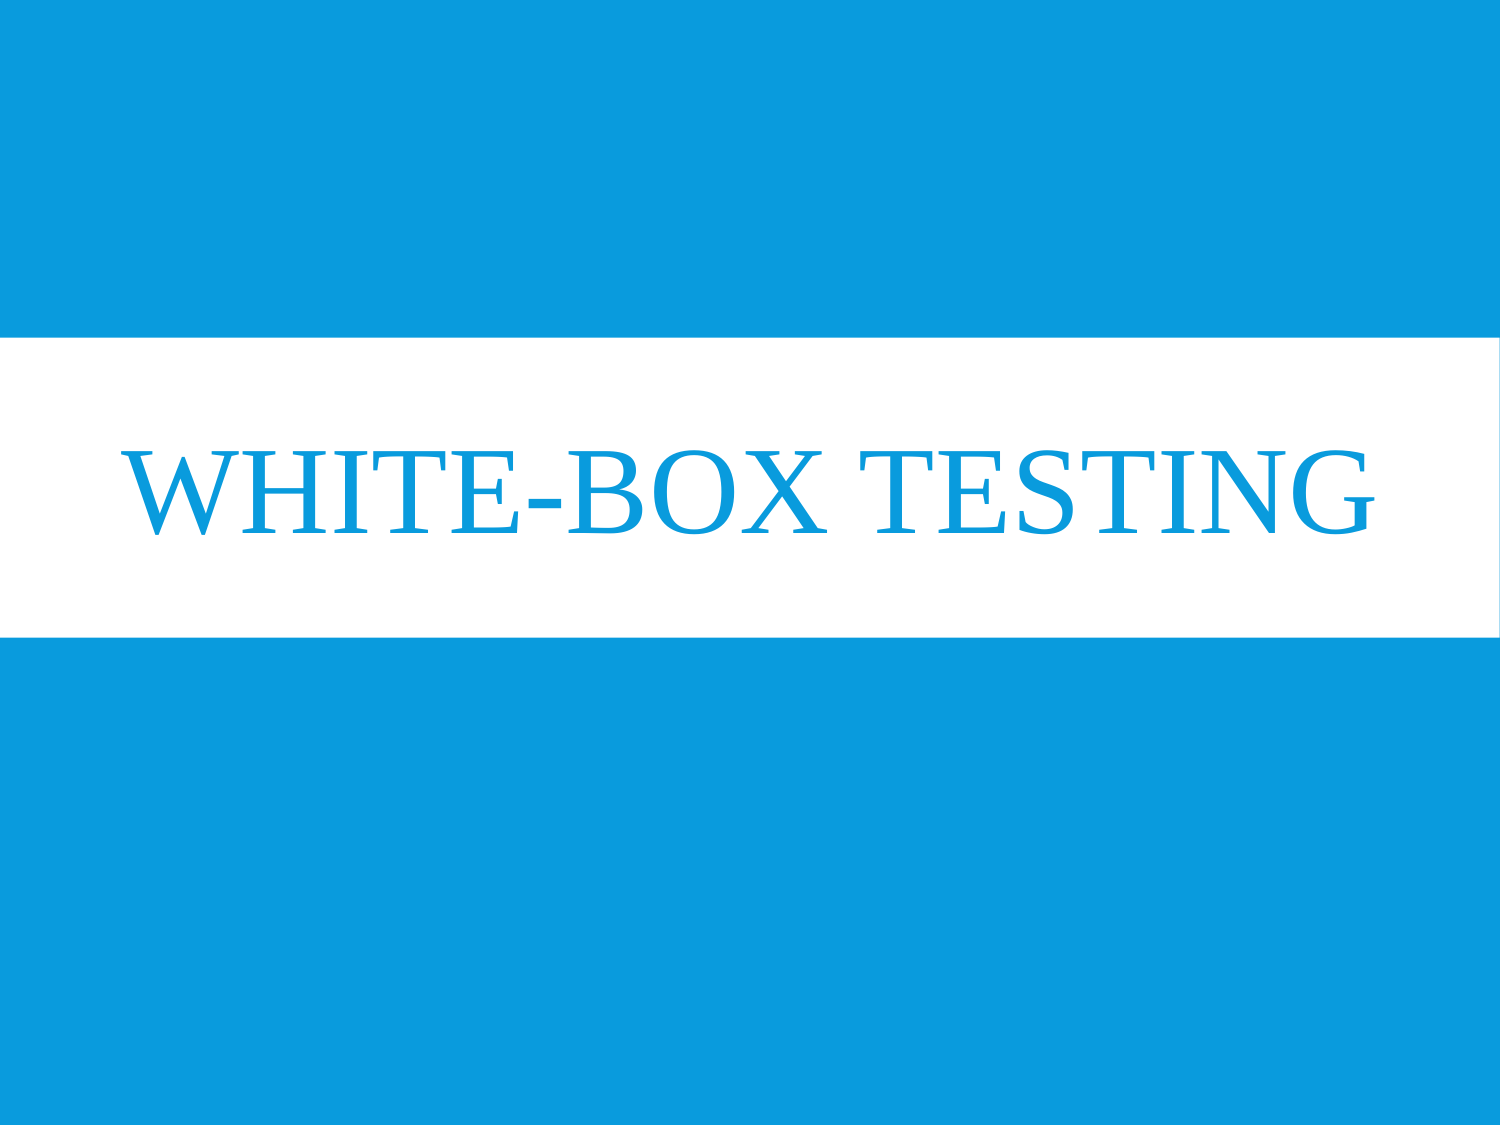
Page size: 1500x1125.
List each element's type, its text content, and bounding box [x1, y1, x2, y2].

title White-box Testing [45, 355, 1457, 641]
